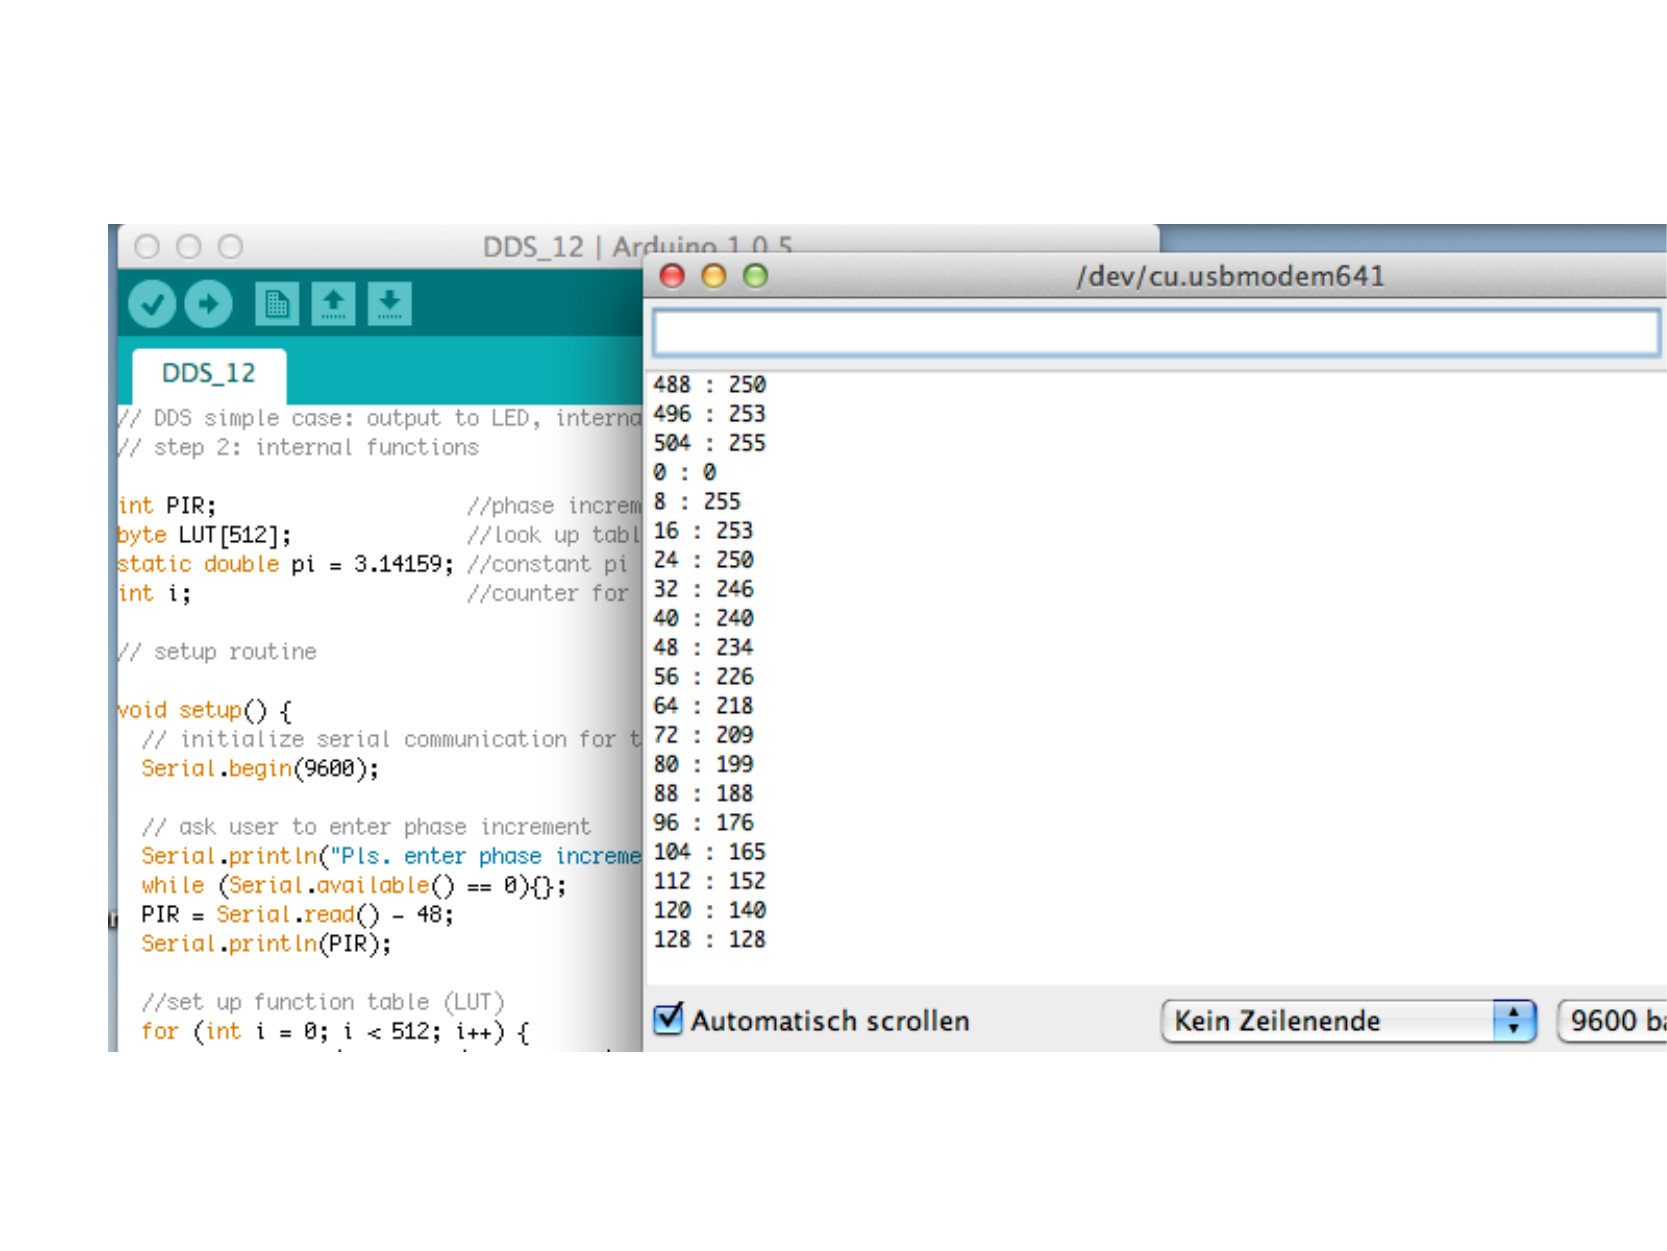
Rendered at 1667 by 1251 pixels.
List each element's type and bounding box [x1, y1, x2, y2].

picture [107, 224, 1667, 1053]
